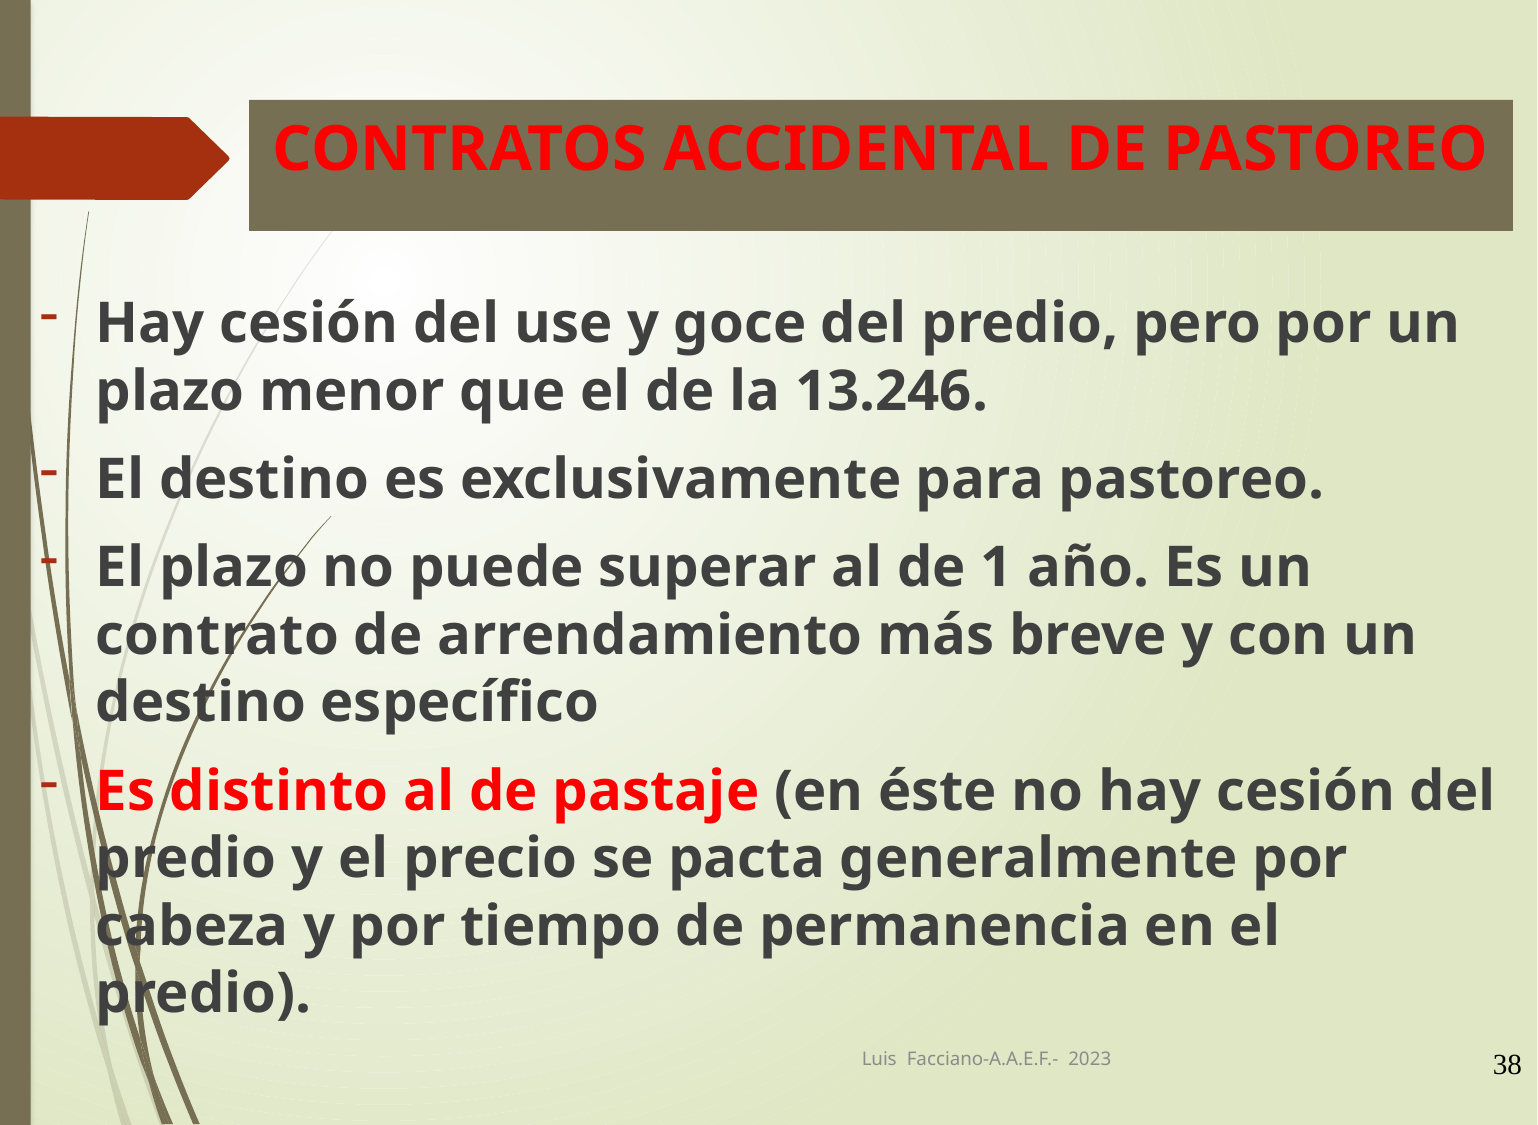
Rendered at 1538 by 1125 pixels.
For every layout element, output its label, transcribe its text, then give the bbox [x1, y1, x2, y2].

list Hay cesión del use y goce del predio, pero por un plazo menor que el de la 13.246. El destino es exclusivamente para pastoreo. El plazo no puede superar al de 1 año. Es un contrato de arrendamiento más breve y con un destino específico Es distinto al de pastaje (en éste no hay cesión del predio y el precio se pacta generalmente por cabeza y por tiempo de permanencia en el predio). [24, 278, 1513, 1106]
footer Luis Facciano-A.A.E.F.- 2023 [846, 1032, 1538, 1083]
title CONTRATOS ACCIDENTAL DE PASTOREO [249, 99, 1513, 231]
slide_number 38 [1447, 1050, 1538, 1075]
